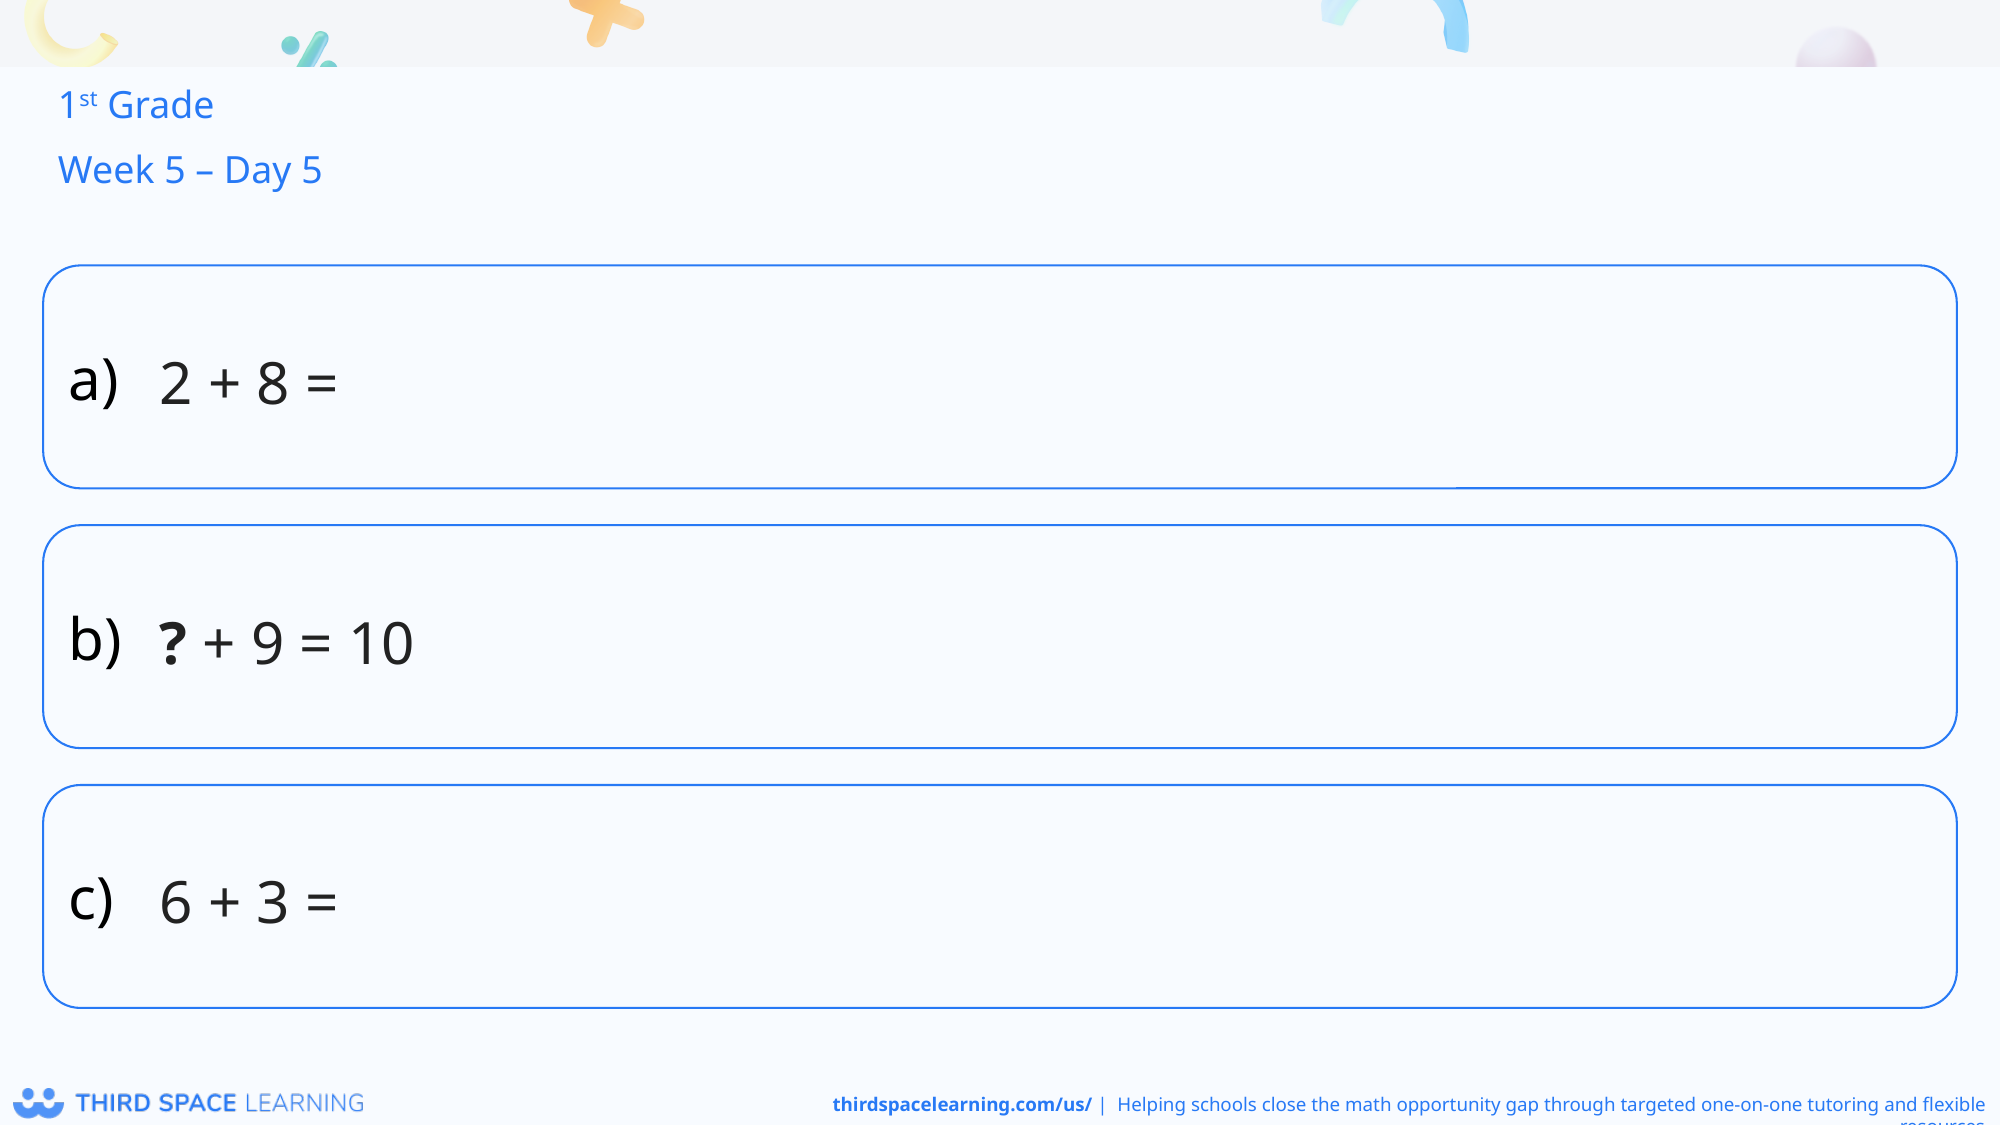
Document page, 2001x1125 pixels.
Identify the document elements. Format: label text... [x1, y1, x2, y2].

list 6 + 3 = [144, 807, 1922, 994]
list ? + 9 = 10 [144, 548, 1922, 734]
list 2 + 8 = [144, 288, 1922, 474]
text_box 1st Grade Week 5 – Day 5 [43, 73, 509, 212]
picture [0, 0, 2000, 67]
picture [13, 1088, 365, 1119]
